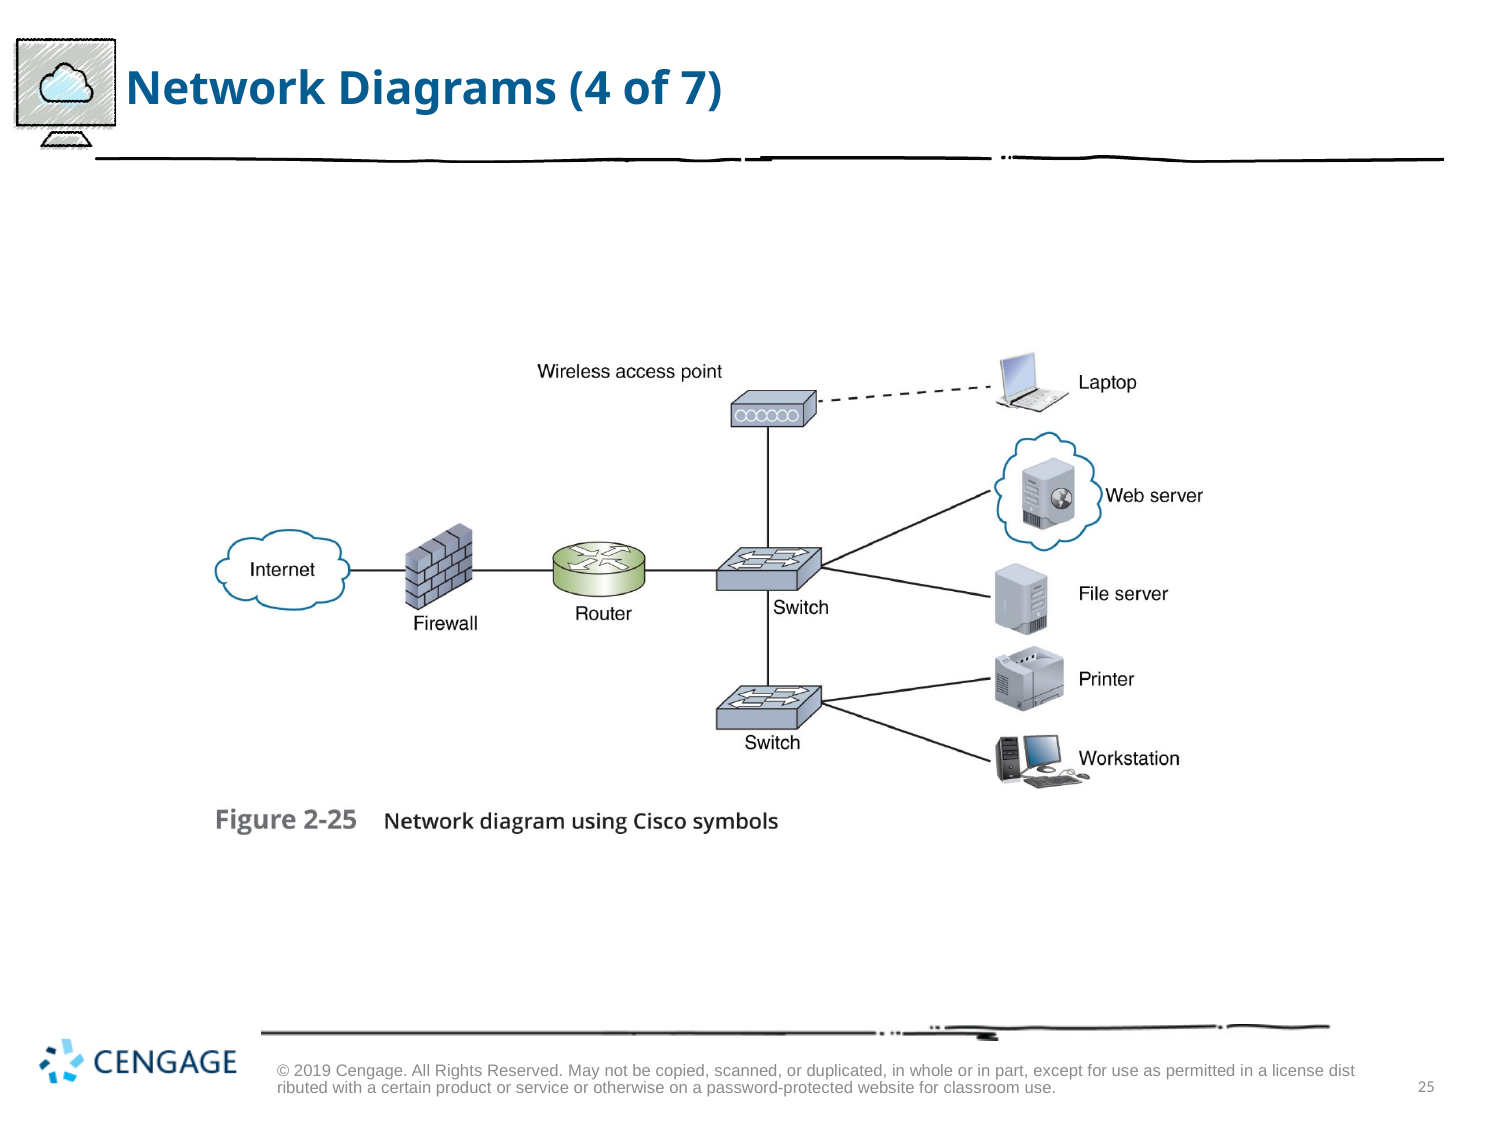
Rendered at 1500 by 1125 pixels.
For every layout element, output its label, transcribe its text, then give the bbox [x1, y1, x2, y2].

picture [95, 155, 1444, 163]
picture [212, 349, 1205, 837]
picture [19, 1025, 249, 1096]
footer © 2019 Cengage. All Rights Reserved. May not be copied, scanned, or duplicated, in whole or in part, except for use as permitted in a license distributed with a certain product or service or otherwise on a password-protected website for classroom use. [262, 1050, 1375, 1091]
picture [13, 36, 117, 151]
picture [261, 1024, 1331, 1041]
title Network Diagrams (4 of 7) [125, 66, 1442, 116]
